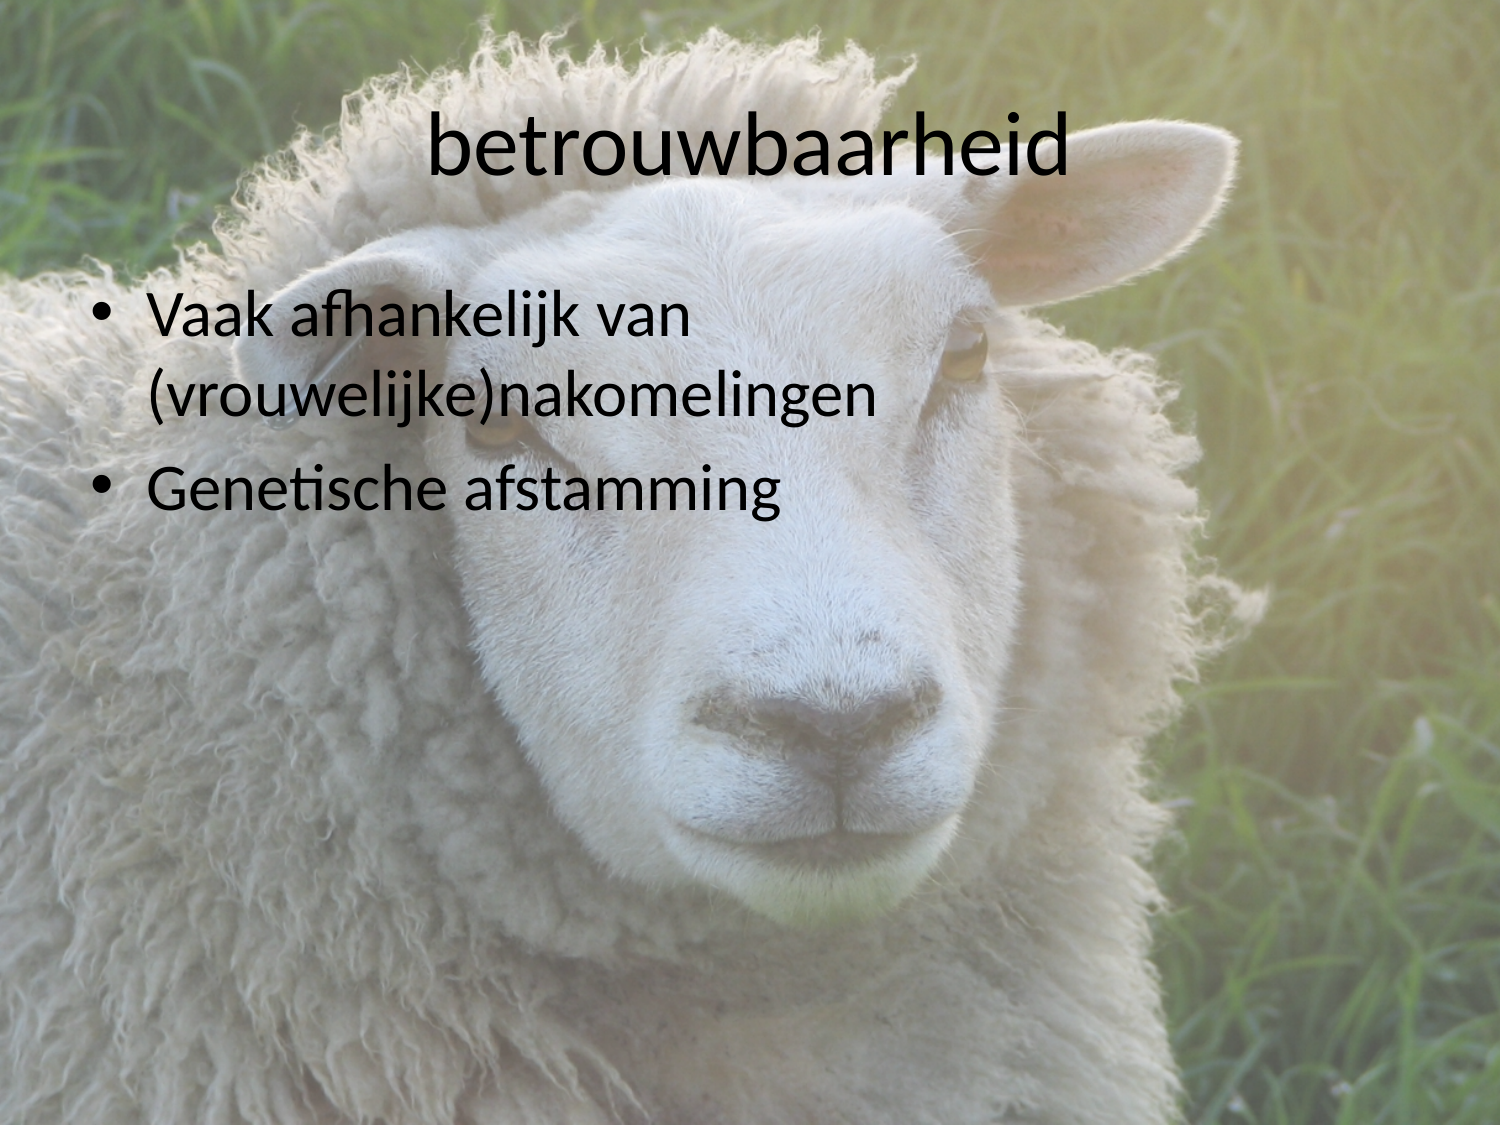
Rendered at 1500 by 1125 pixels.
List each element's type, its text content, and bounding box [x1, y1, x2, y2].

title betrouwbaarheid [75, 45, 1425, 233]
list Vaak afhankelijk van (vrouwelijke)nakomelingen Genetische afstamming [75, 262, 1425, 1005]
